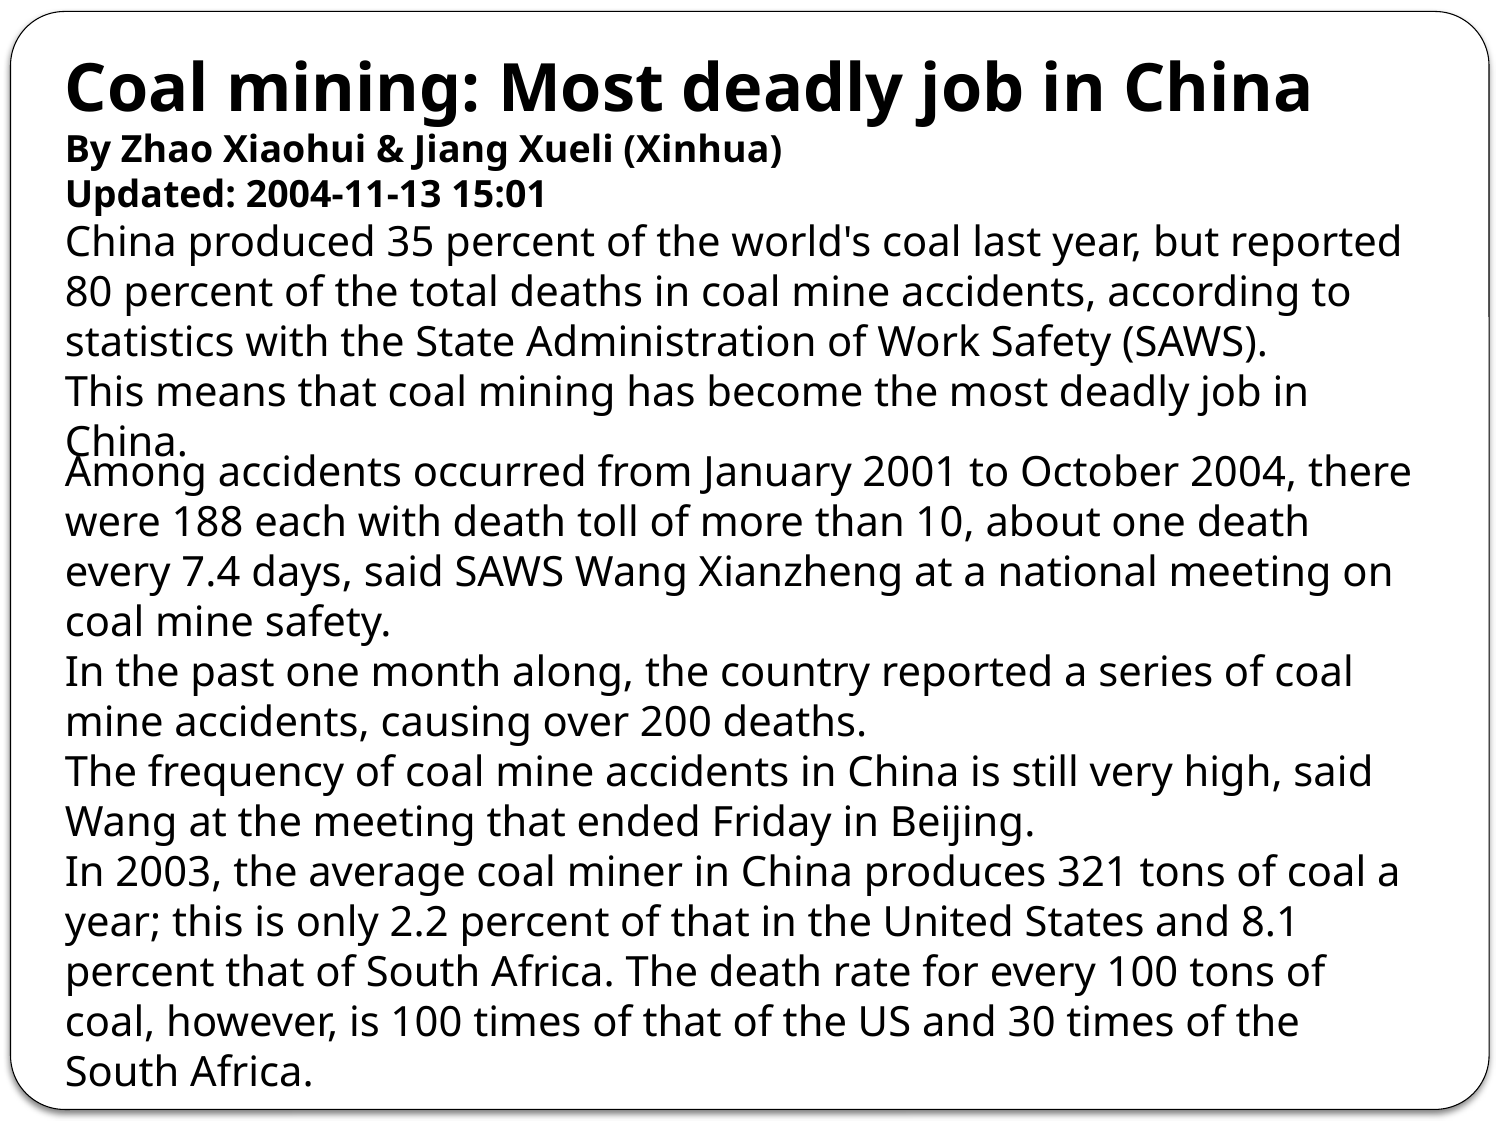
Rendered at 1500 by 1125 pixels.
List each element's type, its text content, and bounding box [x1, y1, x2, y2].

text_box Among accidents occurred from January 2001 to October 2004, there were 188 each with death toll of more than 10, about one death every 7.4 days, said SAWS Wang Xianzheng at a national meeting on coal mine safety. In the past one month along, the country reported a series of coal mine accidents, causing over 200 deaths. The frequency of coal mine accidents in China is still very high, said Wang at the meeting that ended Friday in Beijing. In 2003, the average coal miner in China produces 321 tons of coal a year; this is only 2.2 percent of that in the United States and 8.1 percent that of South Africa. The death rate for every 100 tons of coal, however, is 100 times of that of the US and 30 times of the South Africa. [50, 437, 1438, 1103]
text_box Coal mining: Most deadly job in China By Zhao Xiaohui & Jiang Xueli (Xinhua) Updated: 2004-11-13 15:01 China produced 35 percent of the world's coal last year, but reported 80 percent of the total deaths in coal mine accidents, according to statistics with the State Administration of Work Safety (SAWS). This means that coal mining has become the most deadly job in China. [50, 37, 1438, 437]
